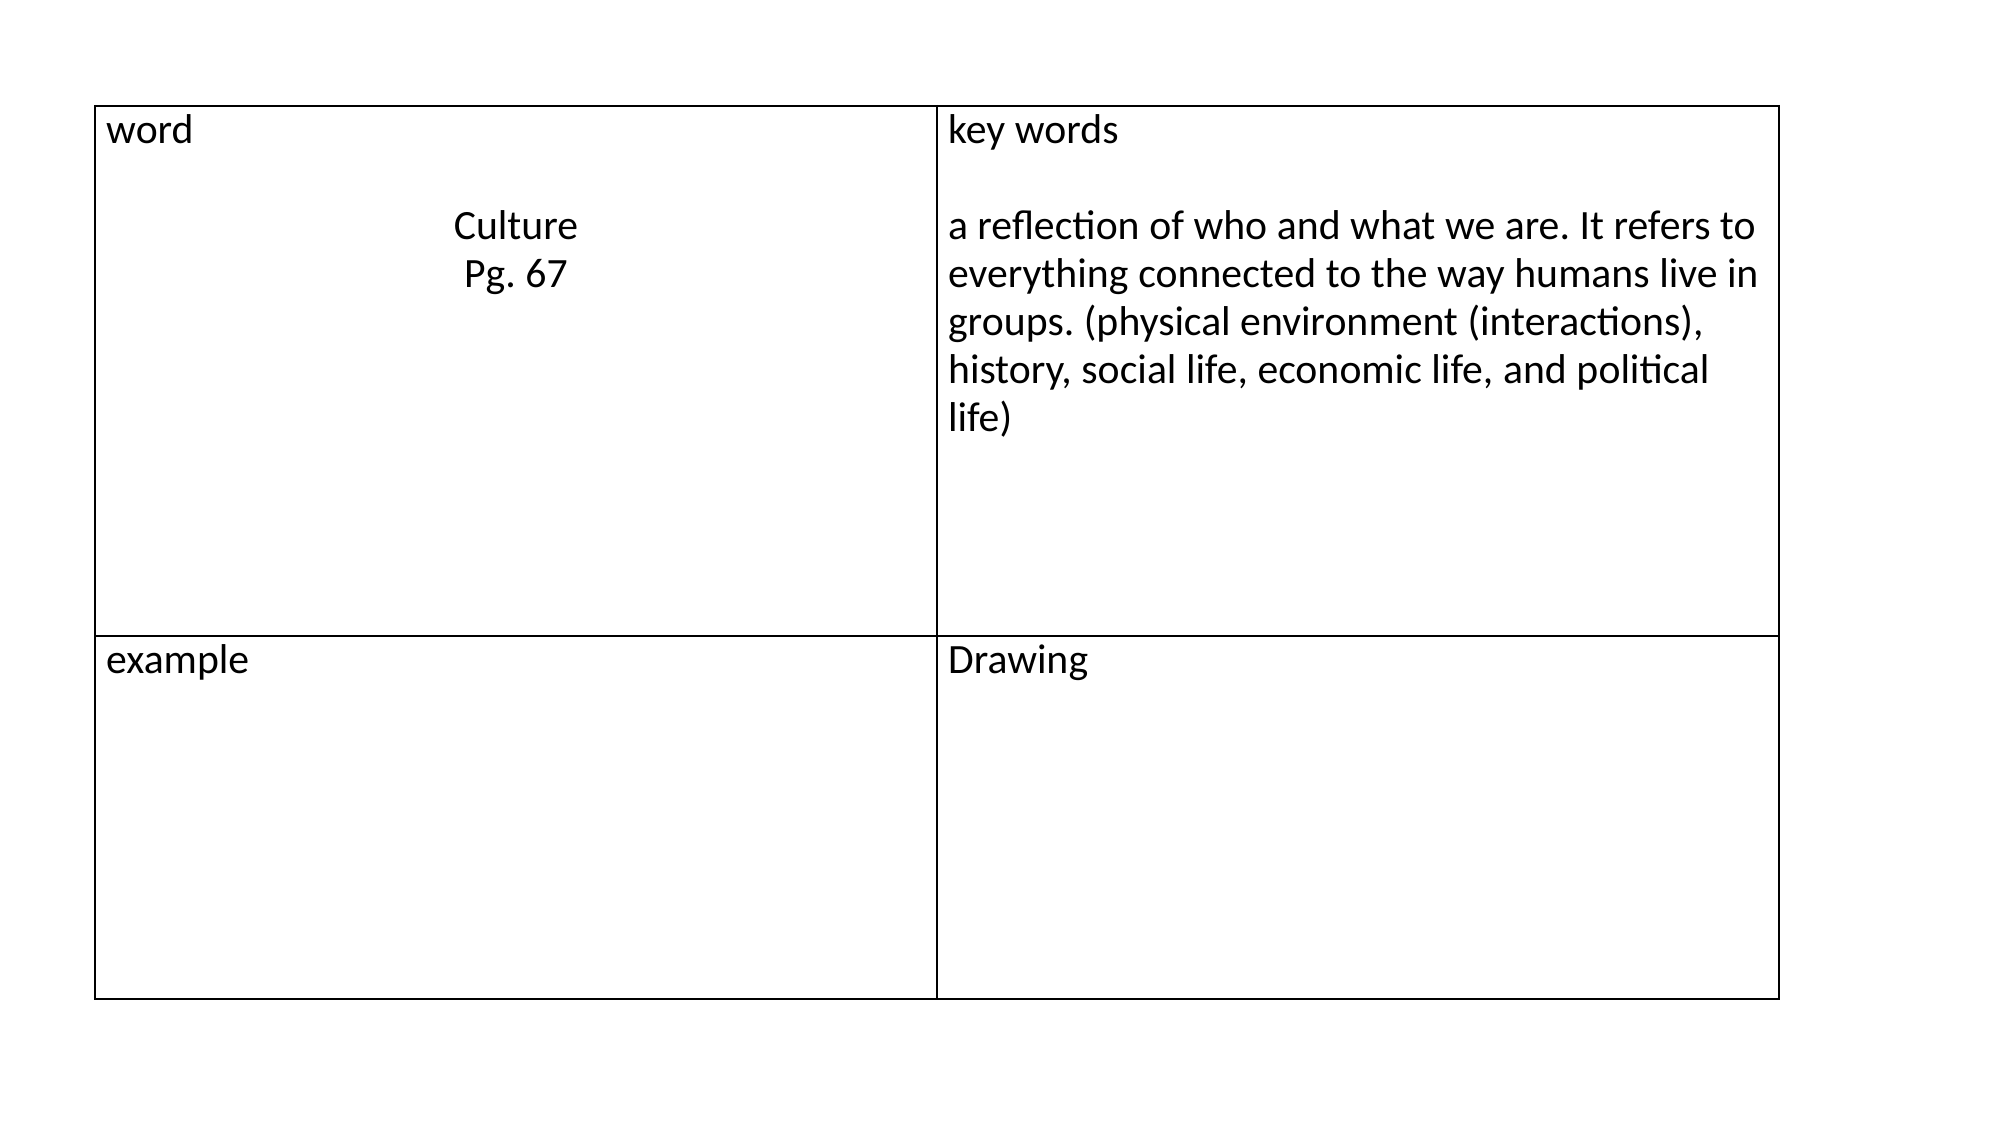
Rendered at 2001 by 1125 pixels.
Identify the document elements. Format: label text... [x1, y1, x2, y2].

table_cell Drawing [938, 637, 1778, 998]
table_cell example [96, 637, 936, 998]
table_header word Culture Pg. 67 [96, 107, 936, 635]
table_header key words a reflection of who and what we are. It refers to everything connected to the way humans live in groups. (physical environment (interactions), history, social life, economic life, and political life) [938, 107, 1778, 635]
